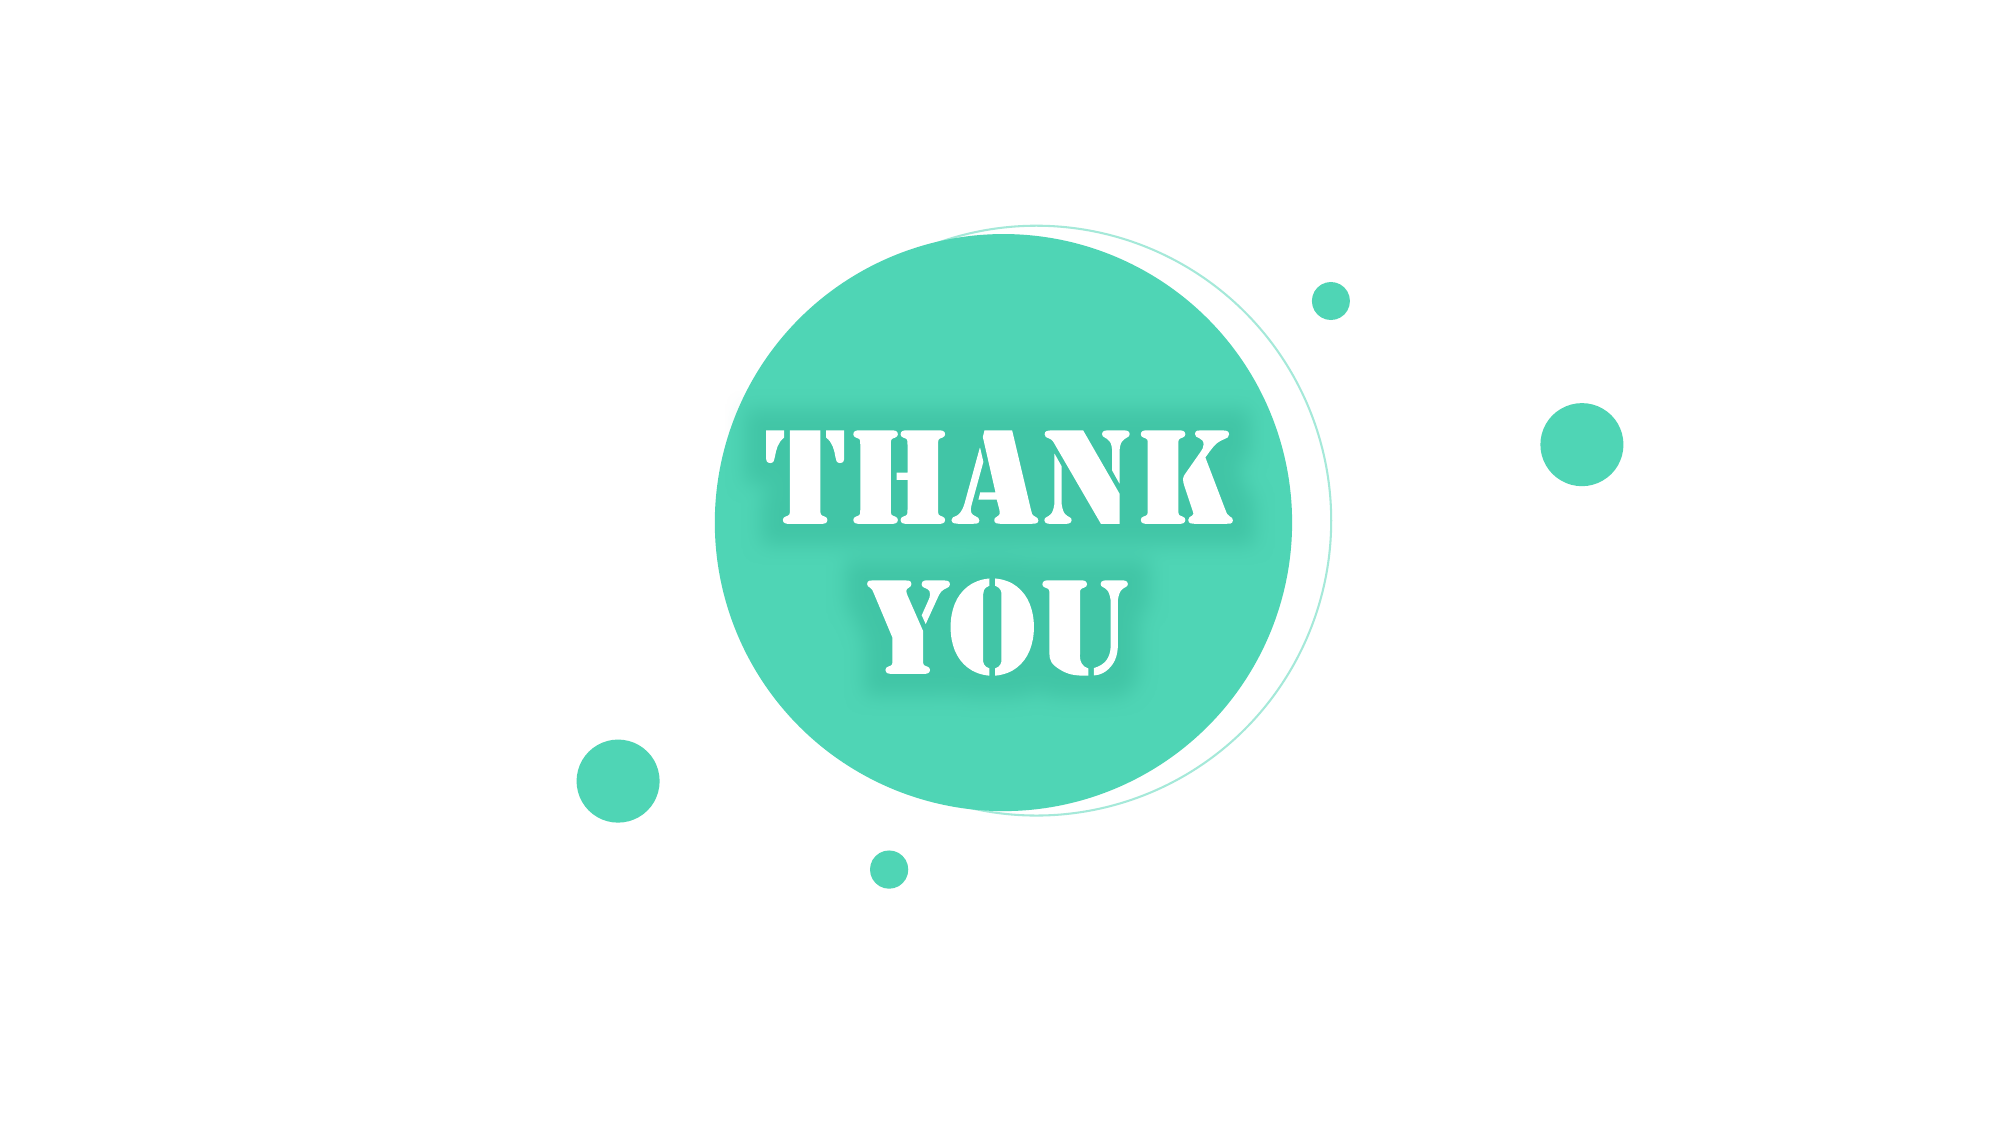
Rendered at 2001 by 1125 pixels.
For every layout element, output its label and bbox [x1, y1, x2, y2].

text_box [1539, 402, 1625, 488]
text_box [1102, 430, 1130, 484]
text_box [782, 430, 828, 524]
text_box [853, 430, 898, 524]
text_box [1042, 580, 1089, 676]
text_box [921, 580, 950, 625]
text_box [826, 430, 845, 464]
text_box [868, 849, 910, 890]
text_box [951, 224, 1333, 817]
text_box [1182, 430, 1233, 524]
text_box [1044, 430, 1120, 524]
text_box [713, 233, 1294, 813]
text_box [1093, 580, 1128, 676]
text_box [1140, 430, 1186, 524]
text_box [995, 578, 1034, 676]
text_box [867, 580, 931, 674]
text_box [951, 447, 984, 524]
text_box [978, 430, 1039, 524]
text_box [896, 430, 946, 524]
text_box [766, 430, 785, 464]
text_box [575, 738, 661, 824]
text_box [950, 578, 990, 676]
text_box [1310, 280, 1351, 322]
